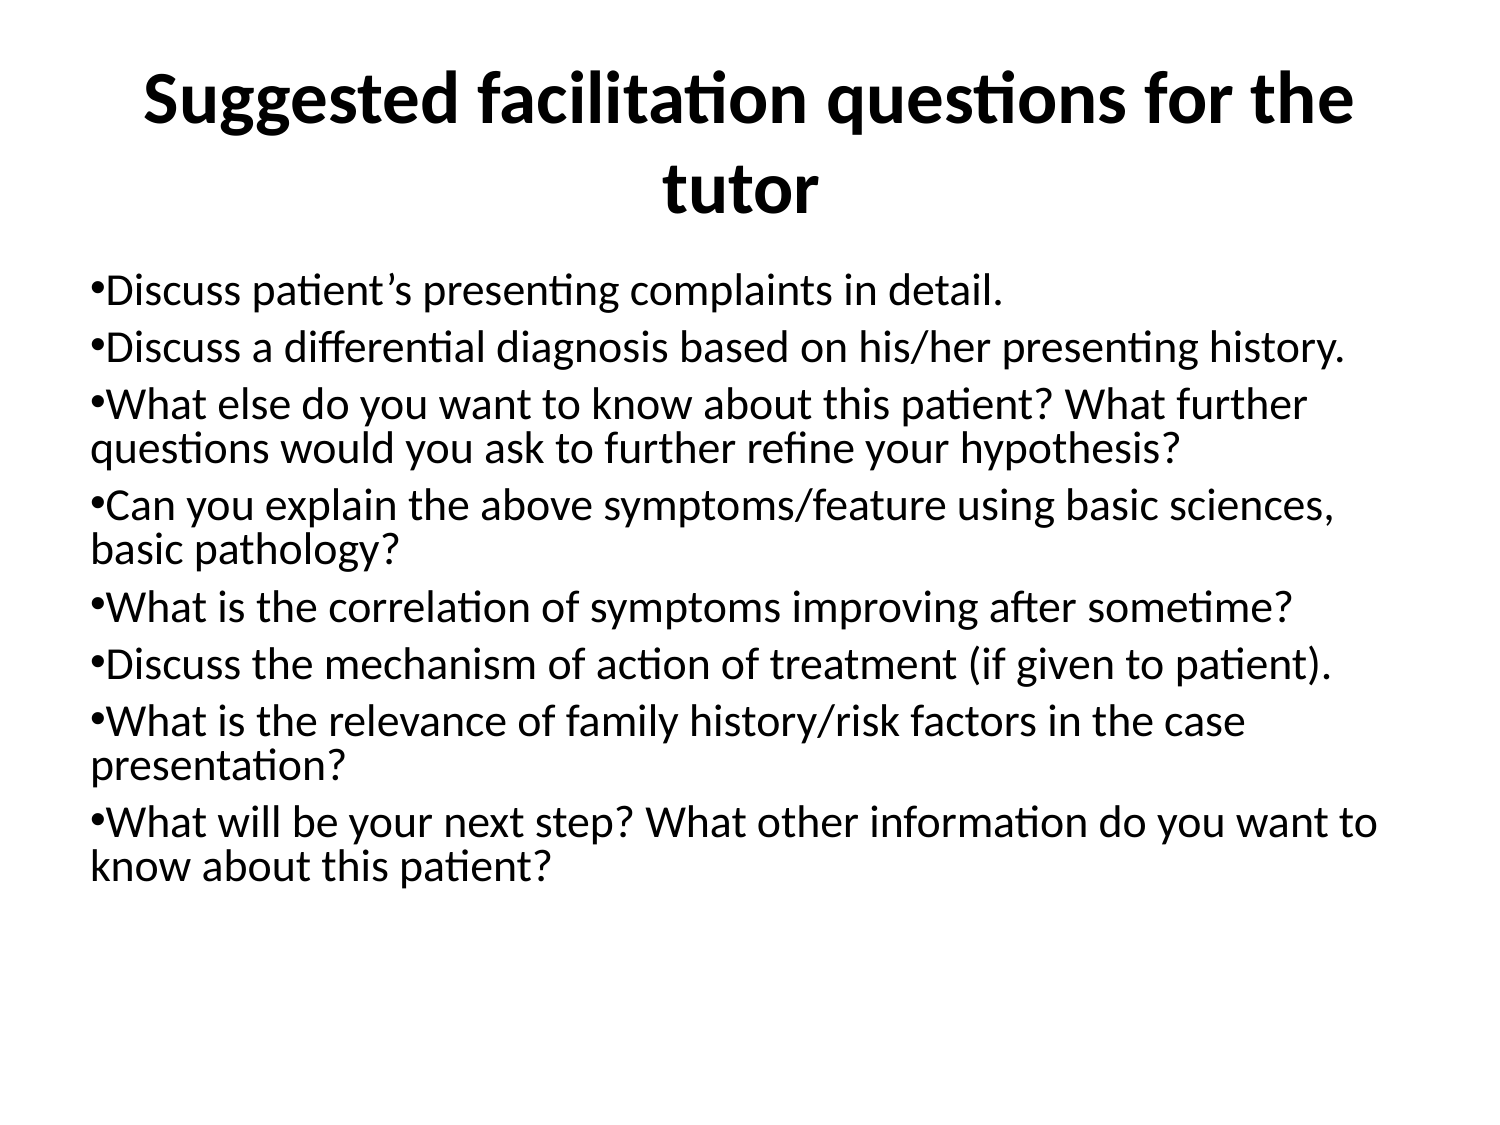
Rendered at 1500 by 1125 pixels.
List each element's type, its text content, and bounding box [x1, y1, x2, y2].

title Suggested facilitation questions for the tutor [75, 45, 1425, 233]
list Discuss patient’s presenting complaints in detail. Discuss a differential diagnosis based on his/her presenting history. What else do you want to know about this patient? What further questions would you ask to further refine your hypothesis? Can you explain the above symptoms/feature using basic sciences, basic pathology? What is the correlation of symptoms improving after sometime? Discuss the mechanism of action of treatment (if given to patient). What is the relevance of family history/risk factors in the case presentation? What will be your next step? What other information do you want to know about this patient? [75, 262, 1425, 1005]
